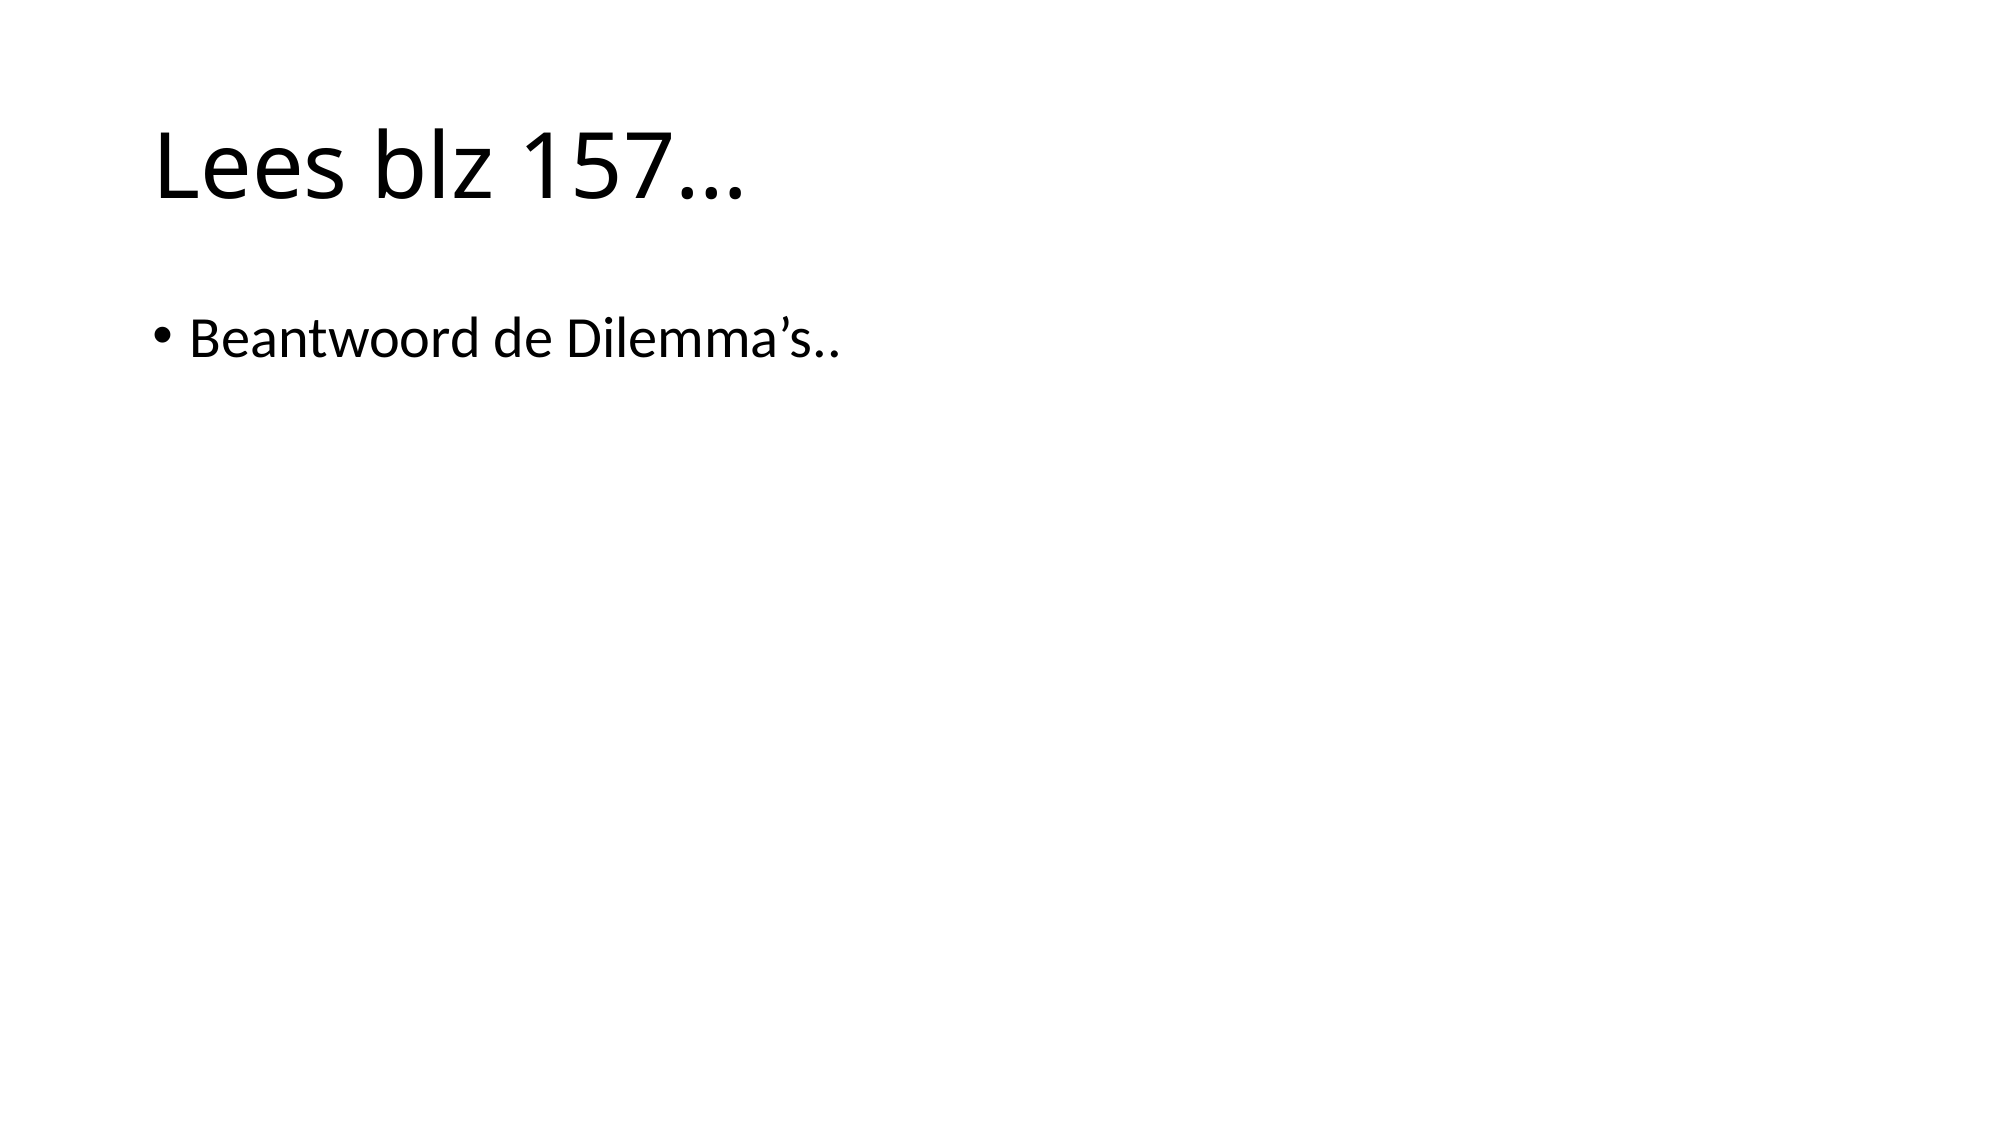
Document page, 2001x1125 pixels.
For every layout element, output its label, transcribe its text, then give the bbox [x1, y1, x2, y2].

title Lees blz 157… [137, 59, 1863, 278]
list Beantwoord de Dilemma’s.. [137, 299, 1863, 1014]
